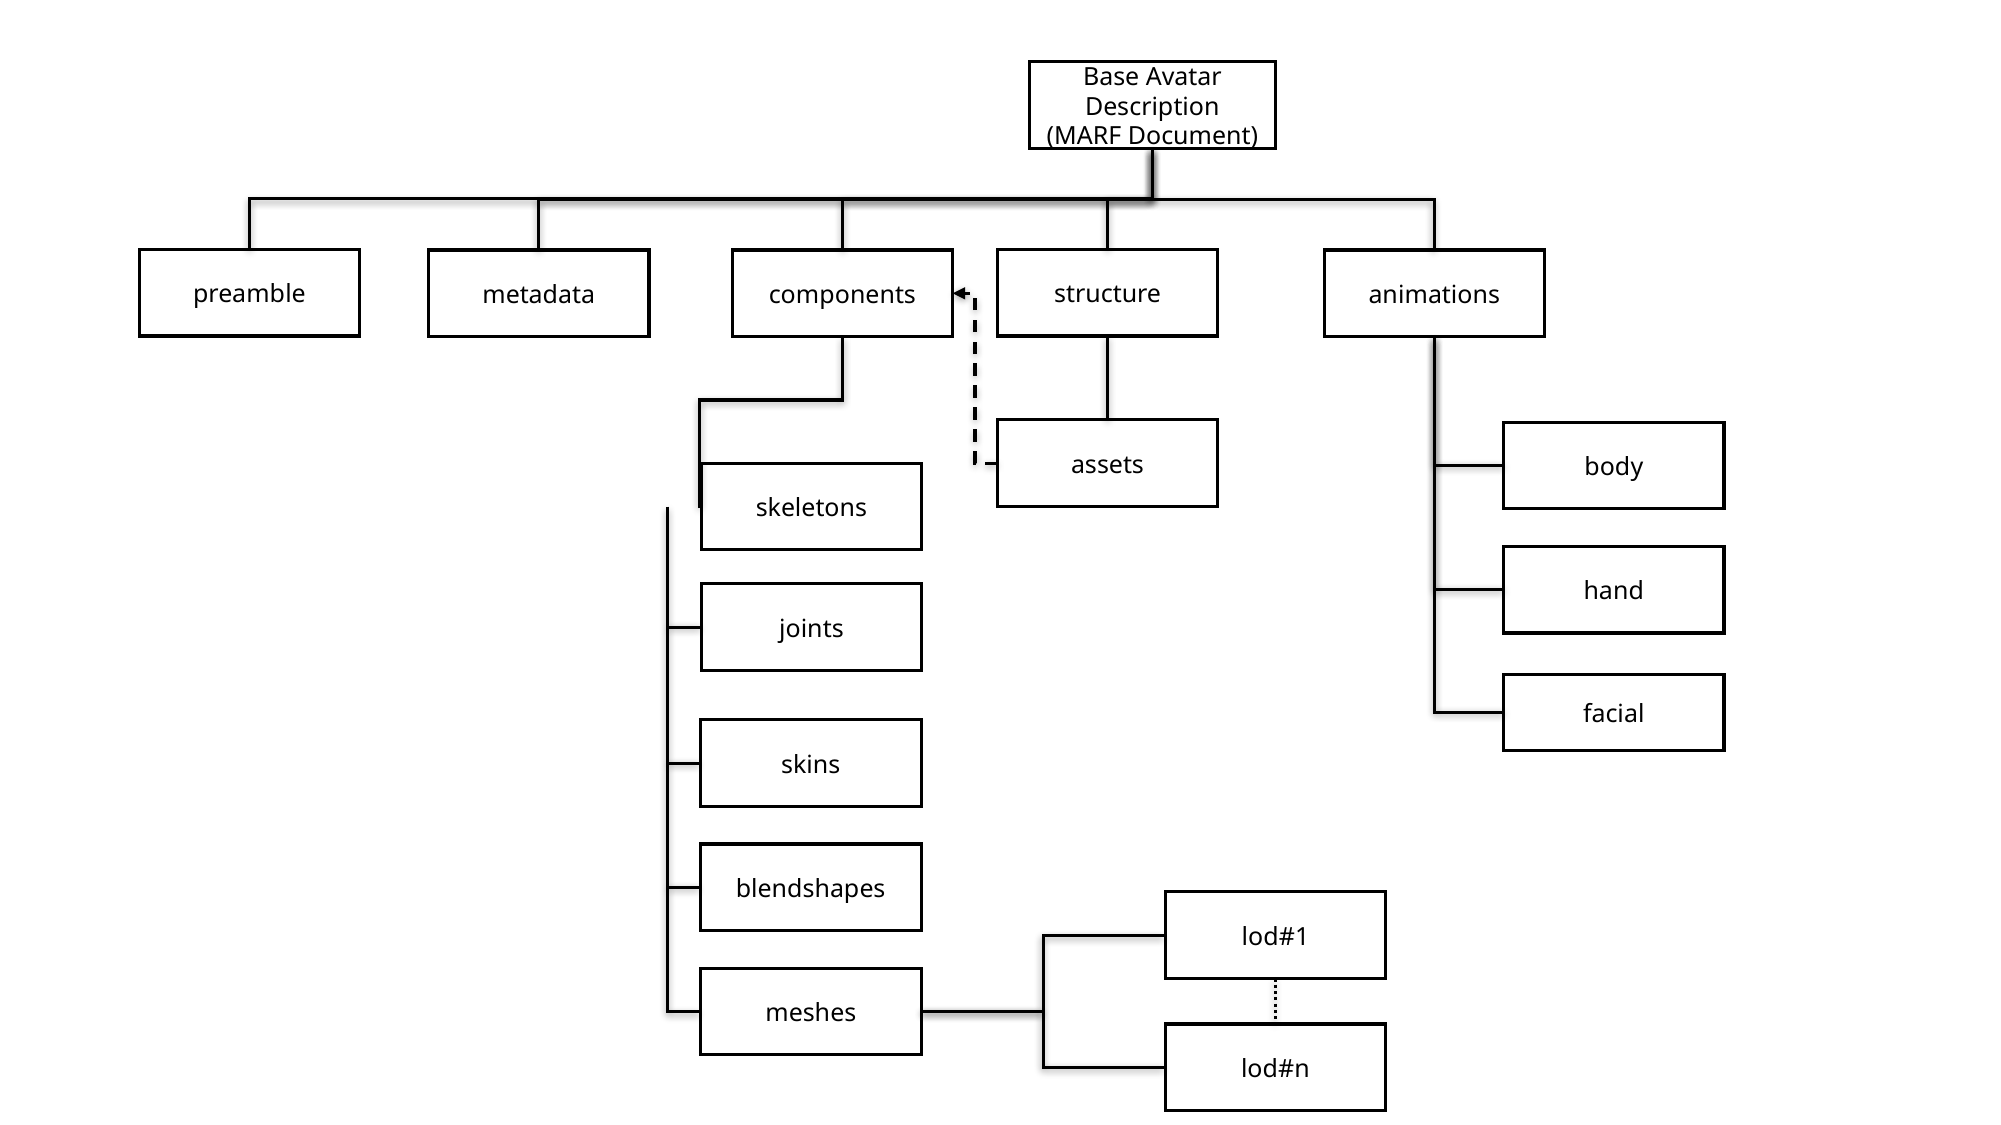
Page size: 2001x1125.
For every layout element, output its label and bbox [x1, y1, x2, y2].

text_box [138, 61, 1725, 1112]
